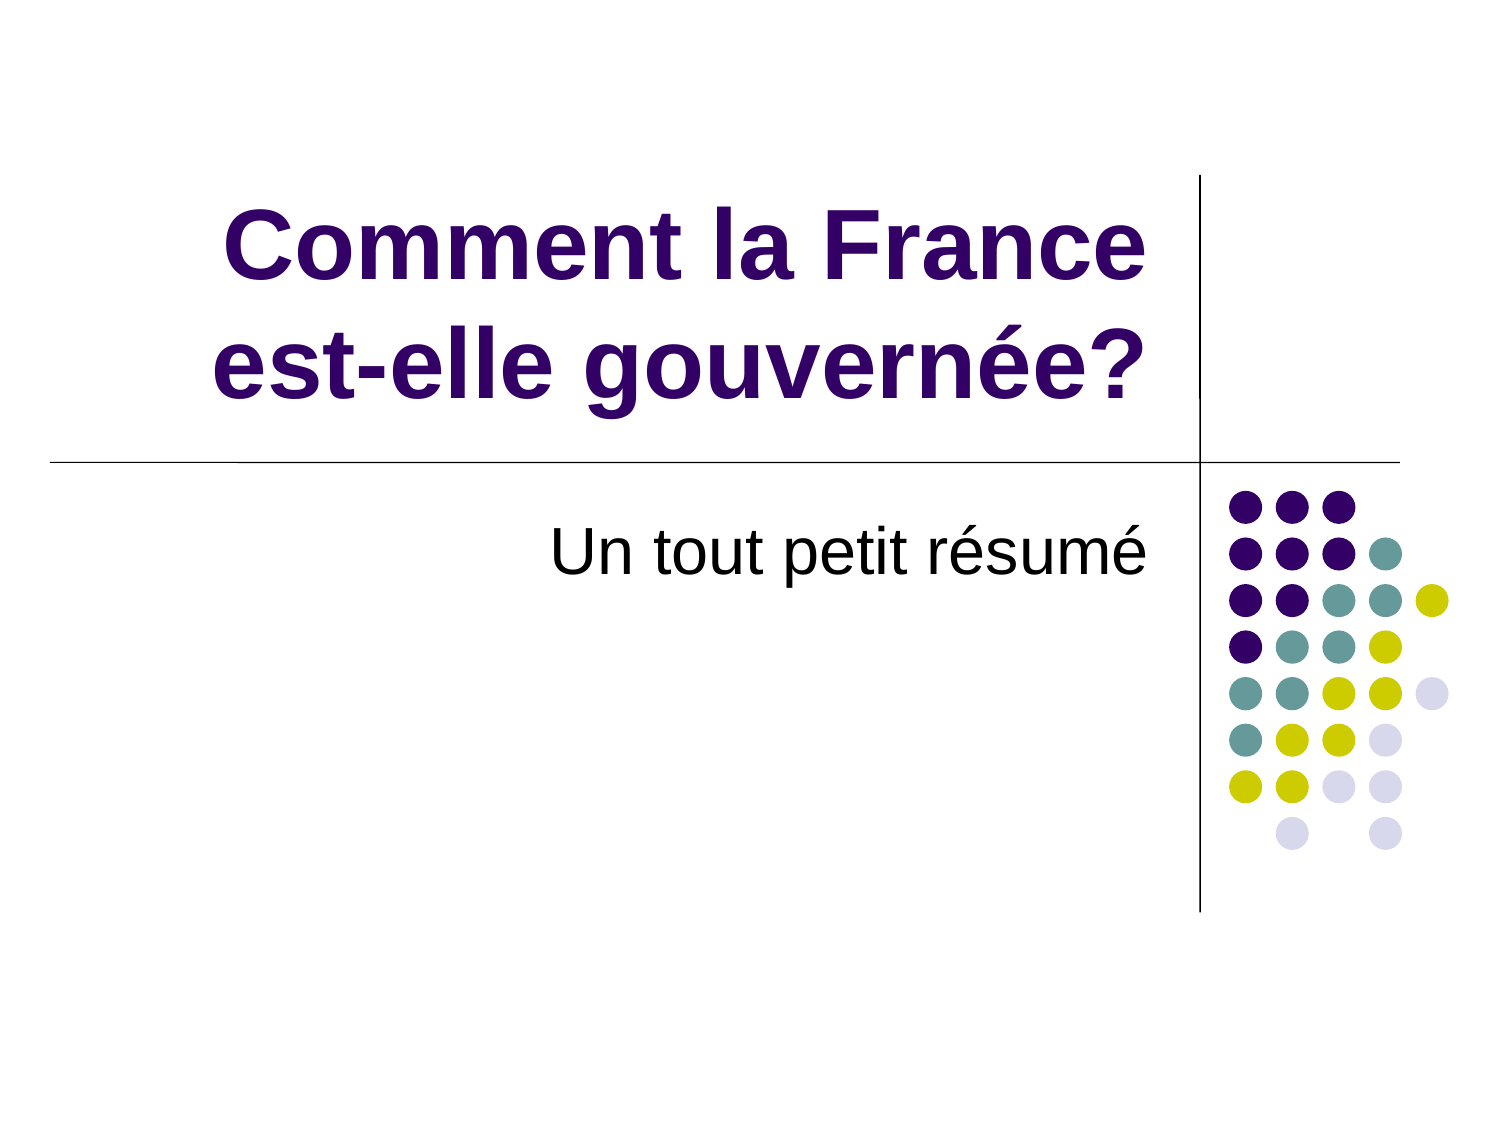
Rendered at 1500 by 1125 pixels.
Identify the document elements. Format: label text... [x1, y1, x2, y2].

subtitle Un tout petit résumé [139, 499, 1165, 888]
title Comment la France est-elle gouvernée? [51, 76, 1165, 427]
